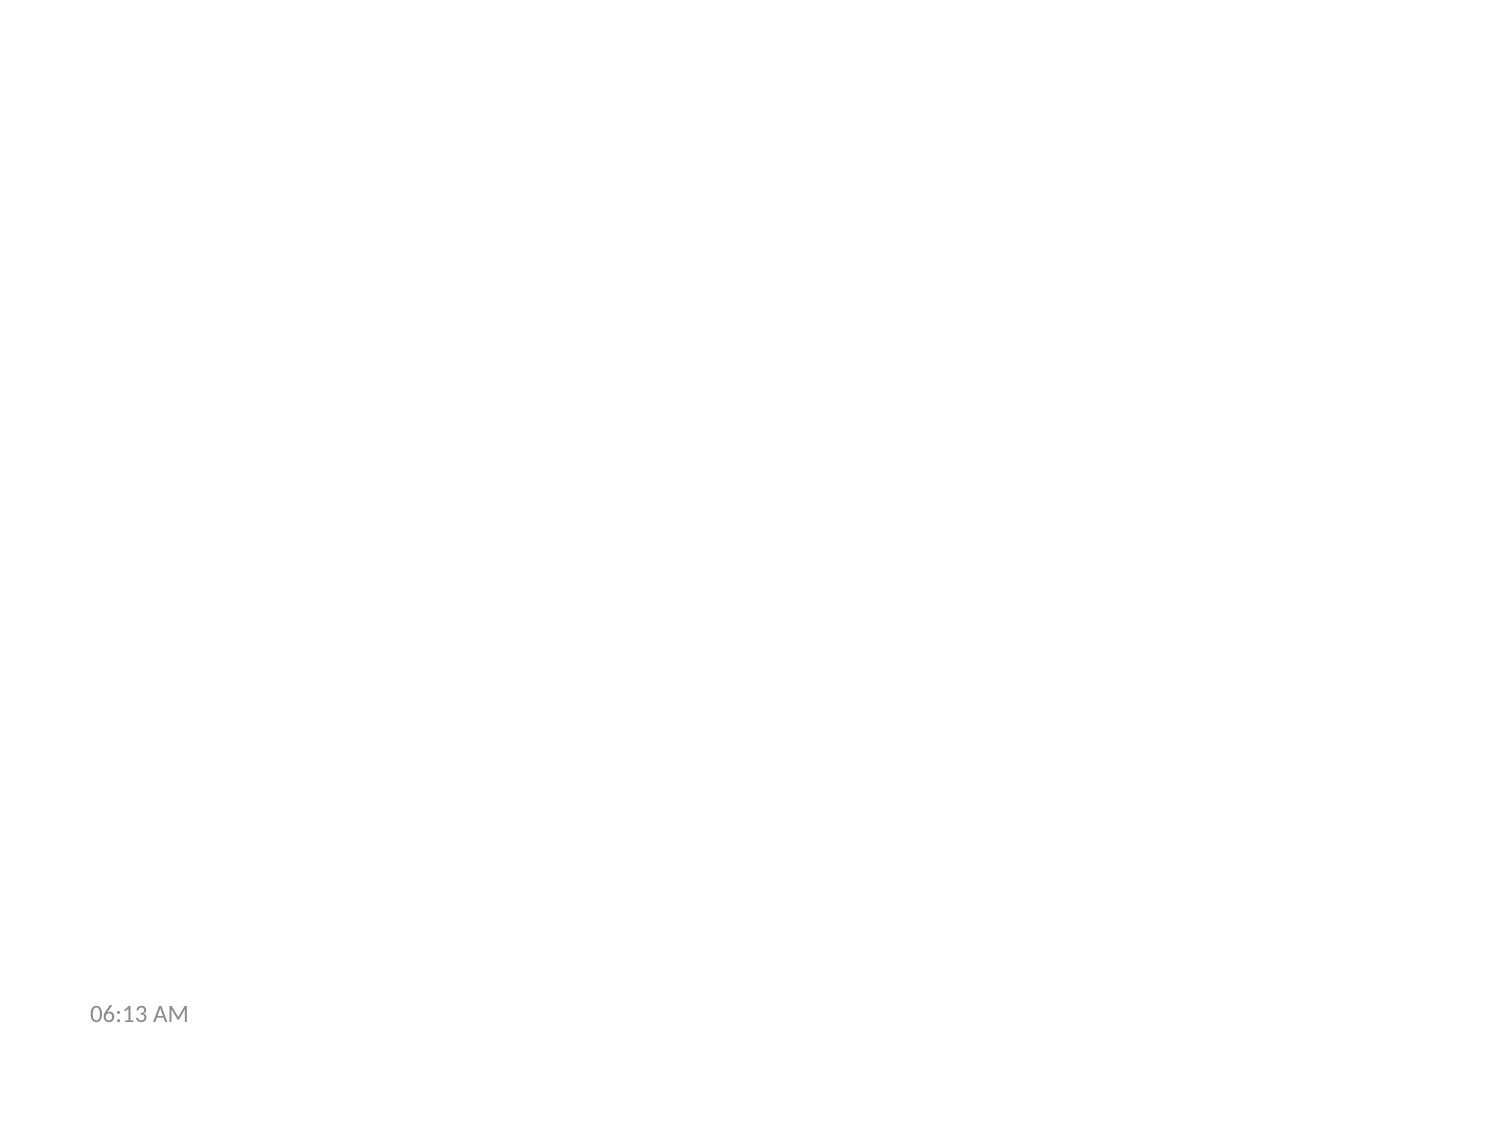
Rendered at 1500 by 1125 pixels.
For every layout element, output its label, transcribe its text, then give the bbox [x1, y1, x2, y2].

text_box 3:35 PM [75, 982, 425, 1043]
